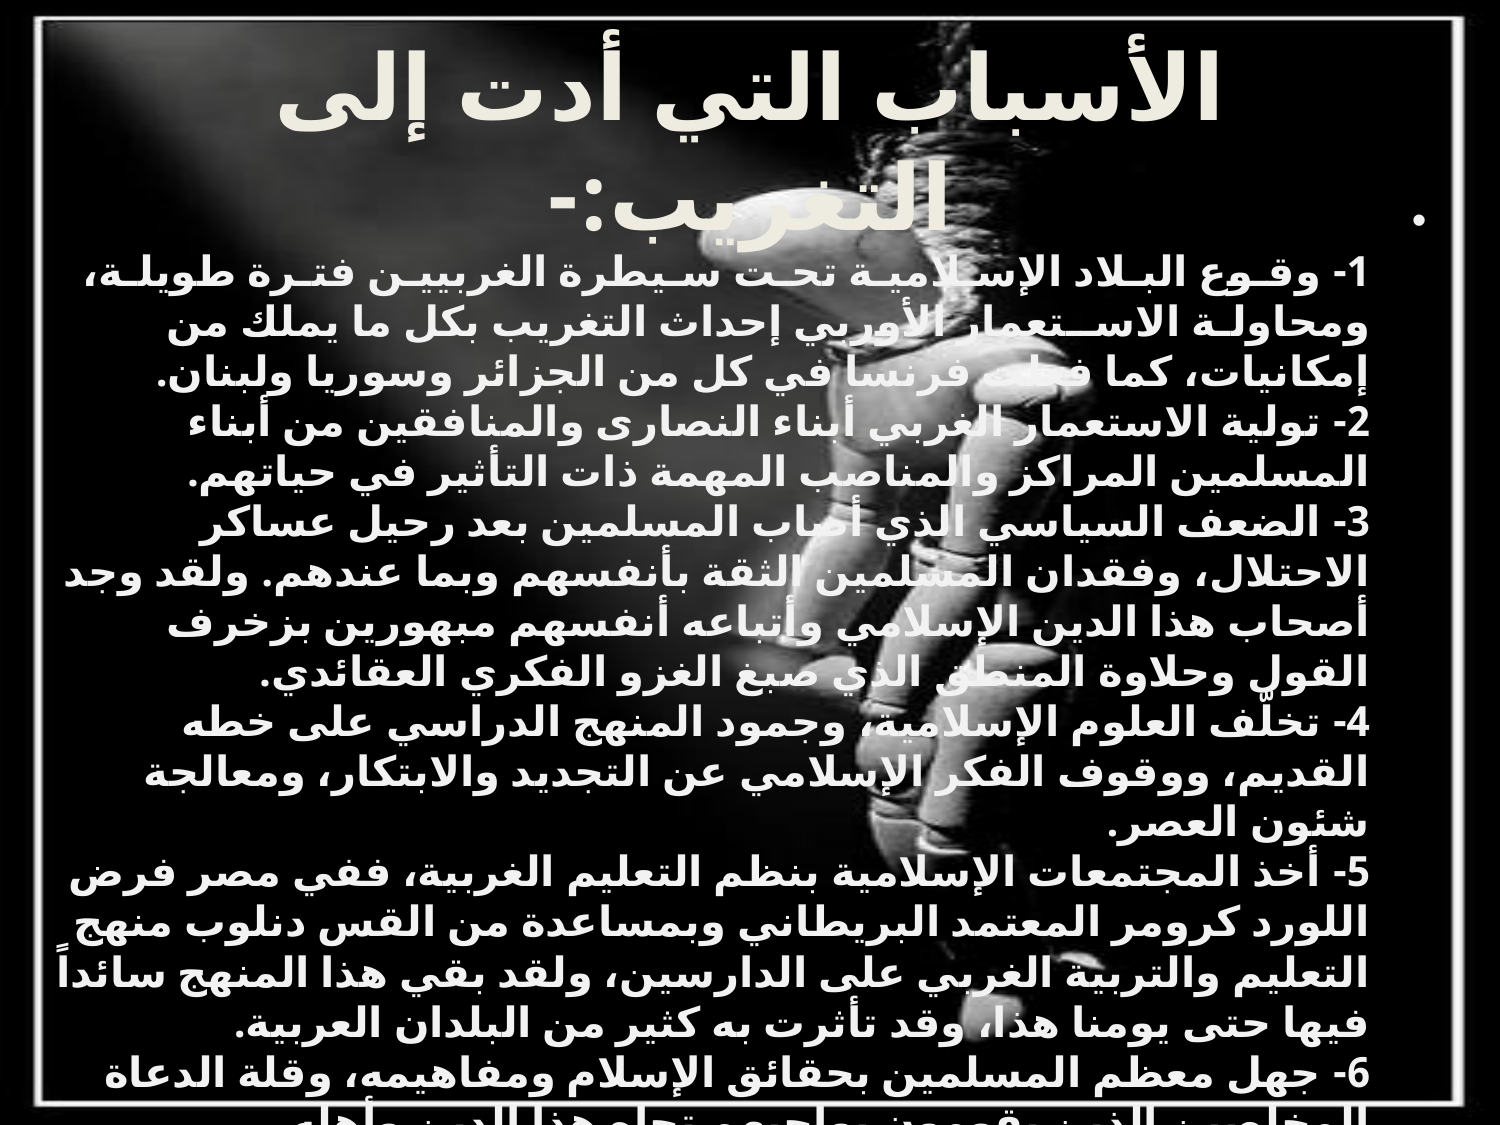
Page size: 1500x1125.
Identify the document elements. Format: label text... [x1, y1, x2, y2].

picture [0, 0, 1500, 1125]
list 1- وقـوع البـلاد الإسـلاميـة تحـت سـيطرة الغربييـن فتـرة طويلـة، ومحاولـة الاســتعمار الأوربي إحداث التغريب بكل ما يملك من إمكانيات، كما فعلت فرنسا في كل من الجزائر وسوريا ولبنان. 2- تولية الاستعمار الغربي أبناء النصارى والمنافقين من أبناء المسلمين المراكز والمناصب المهمة ذات التأثير في حياتهم. 3- الضعف السياسي الذي أصاب المسلمين بعد رحيل عساكر الاحتلال، وفقدان المسلمين الثقة بأنفسهم وبما عندهم. ولقد وجد أصحاب هذا الدين الإسلامي وأتباعه أنفسهم مبهورين بزخرف القول وحلاوة المنطق الذي صبغ الغزو الفكري العقائدي. 4- تخلّف العلوم الإسلامية، وجمود المنهج الدراسي على خطه القديم، ووقوف الفكر الإسلامي عن التجديد والابتكار، ومعالجة شئون العصر. 5- أخذ المجتمعات الإسلامية بنظم التعليم الغربية، ففي مصر فرض اللورد كرومر المعتمد البريطاني وبمساعدة من القس دنلوب منهج التعليم والتربية الغربي على الدارسين، ولقد بقي هذا المنهج سائداً فيها حتى يومنا هذا، وقد تأثرت به كثير من البلدان العربية. 6- جهل معظم المسلمين بحقائق الإسلام ومفاهيمه، وقلة الدعاة المخلصين الذين يقومون بواجبهم تجاه هذا الدين وأهله. [35, 187, 1442, 1125]
title الأسباب التي أدت إلى التغريب:- [75, 45, 1425, 187]
